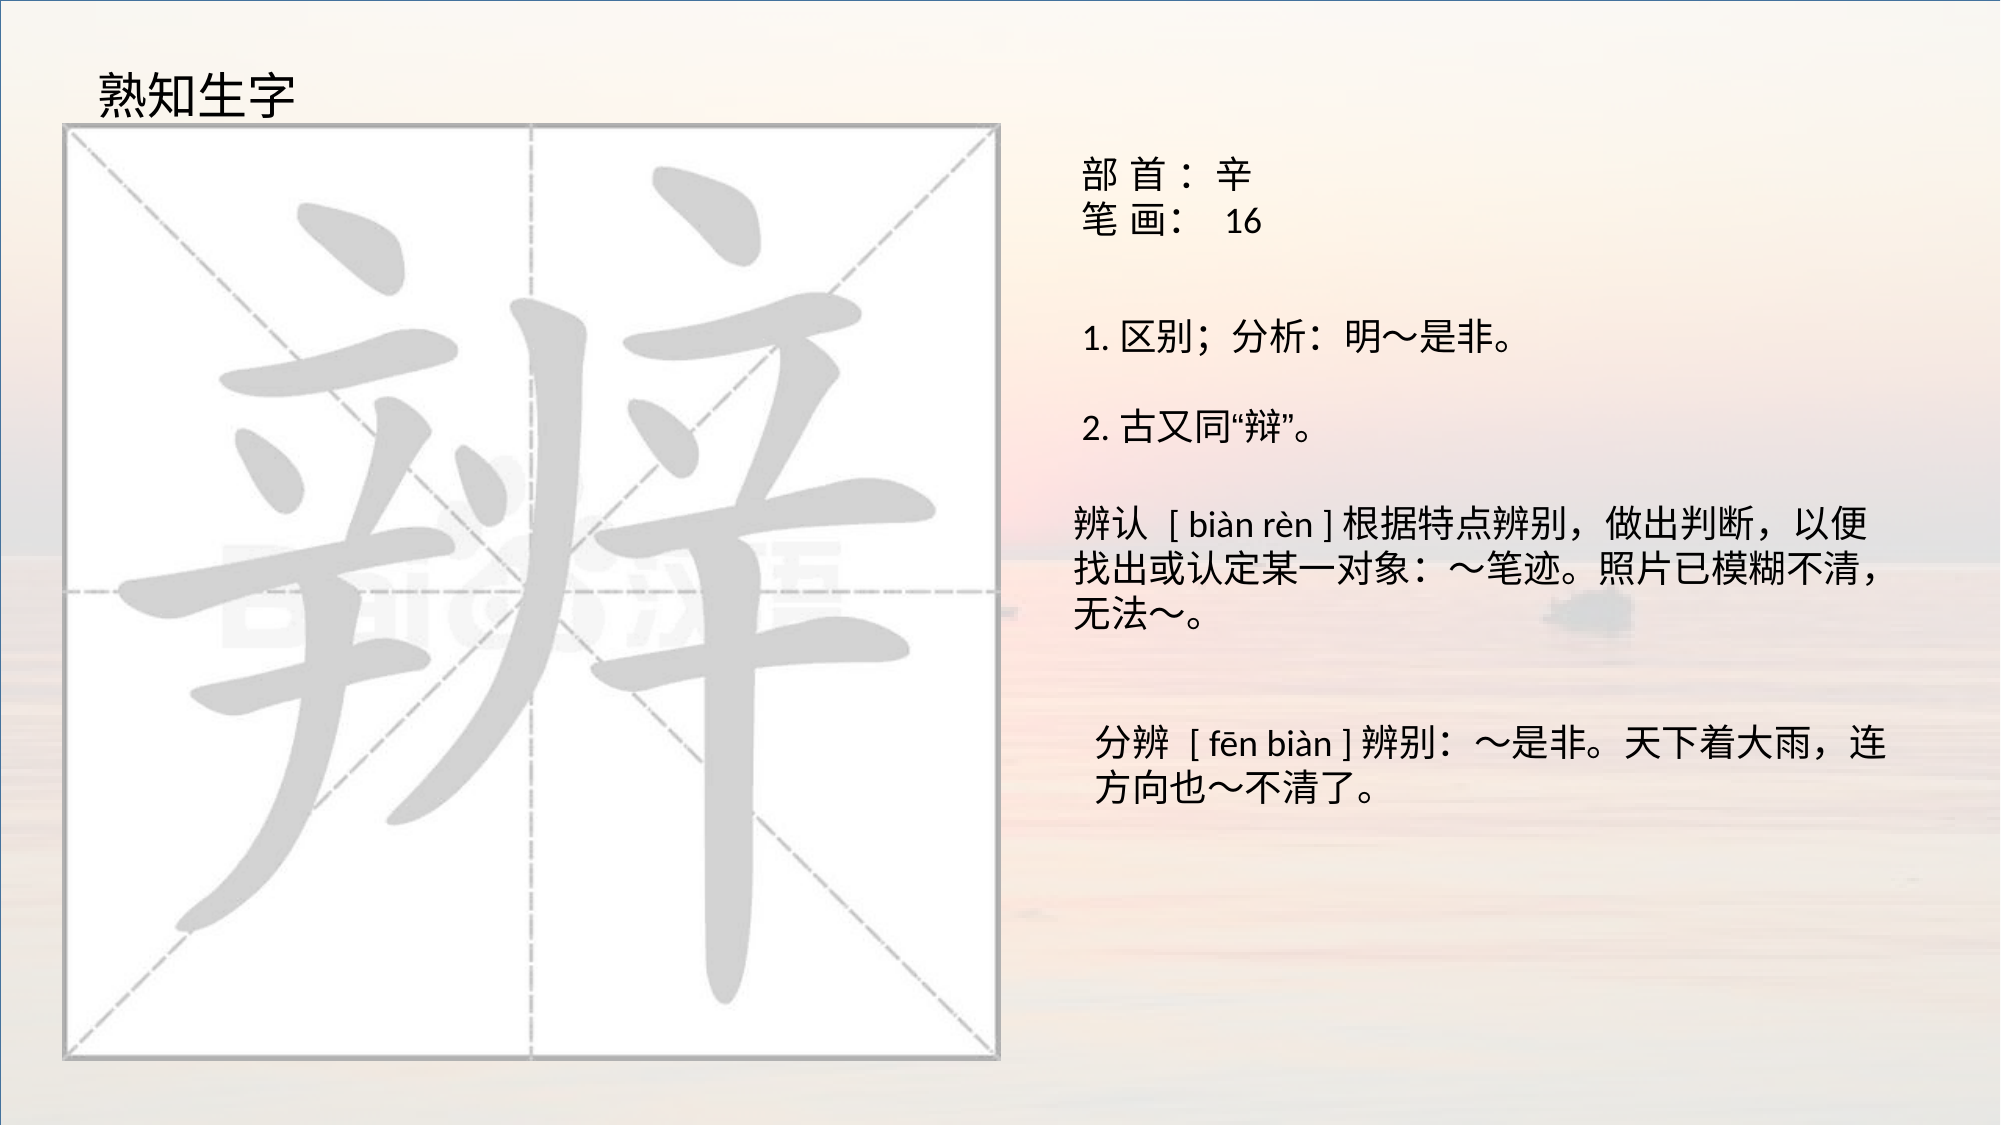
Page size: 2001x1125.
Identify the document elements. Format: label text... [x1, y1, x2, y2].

text_box 分辨 [ fēn biàn ]辨别：～是非。天下着大雨，连方向也～不清了。 [1079, 711, 1903, 817]
text_box 部 首 ：辛 笔 画： 16 [1066, 144, 1484, 249]
text_box 辨认 [ biàn rèn ]根据特点辨别，做出判断，以便找出或认定某一对象：～笔迹。照片已模糊不清，无法～。 [1059, 492, 1920, 643]
picture [62, 123, 1001, 1061]
text_box 1.区别；分析：明～是非。 2.古又同“辩”。 [1066, 305, 1579, 455]
text_box 熟知生字 [83, 57, 1903, 133]
